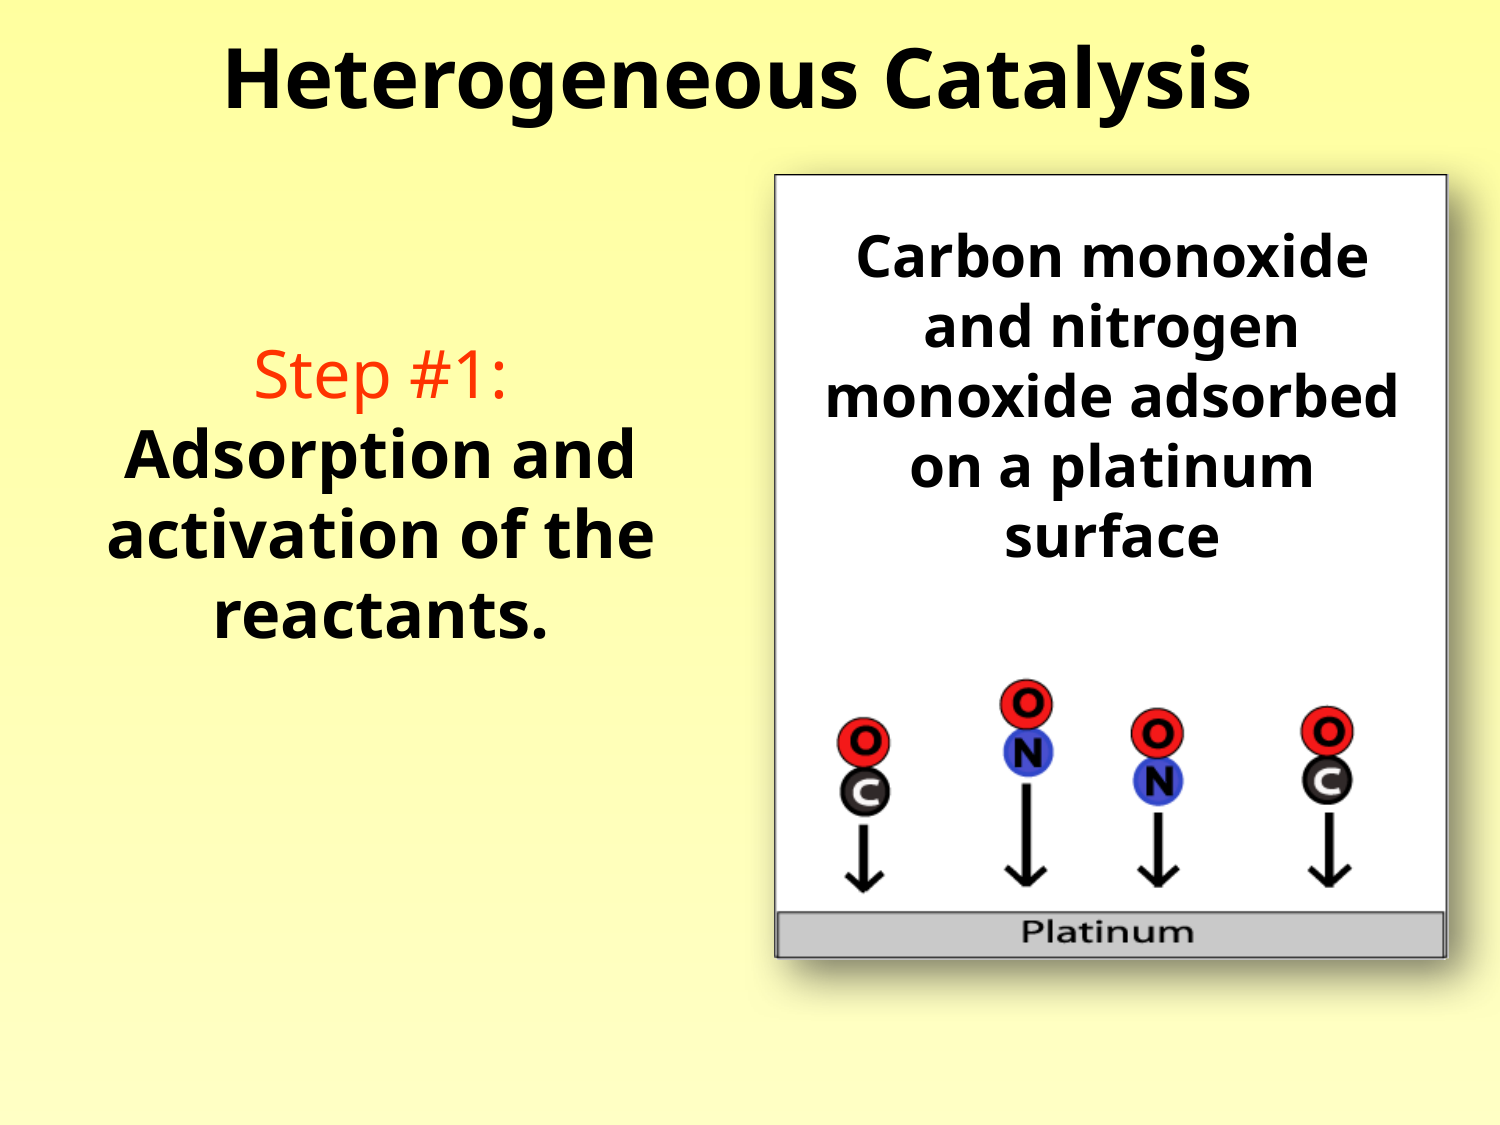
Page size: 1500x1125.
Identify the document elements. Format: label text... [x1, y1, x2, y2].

text_box Step #1: Adsorption and activation of the reactants. [74, 324, 688, 660]
title Heterogeneous Catalysis [74, 0, 1401, 151]
picture [774, 174, 1449, 960]
